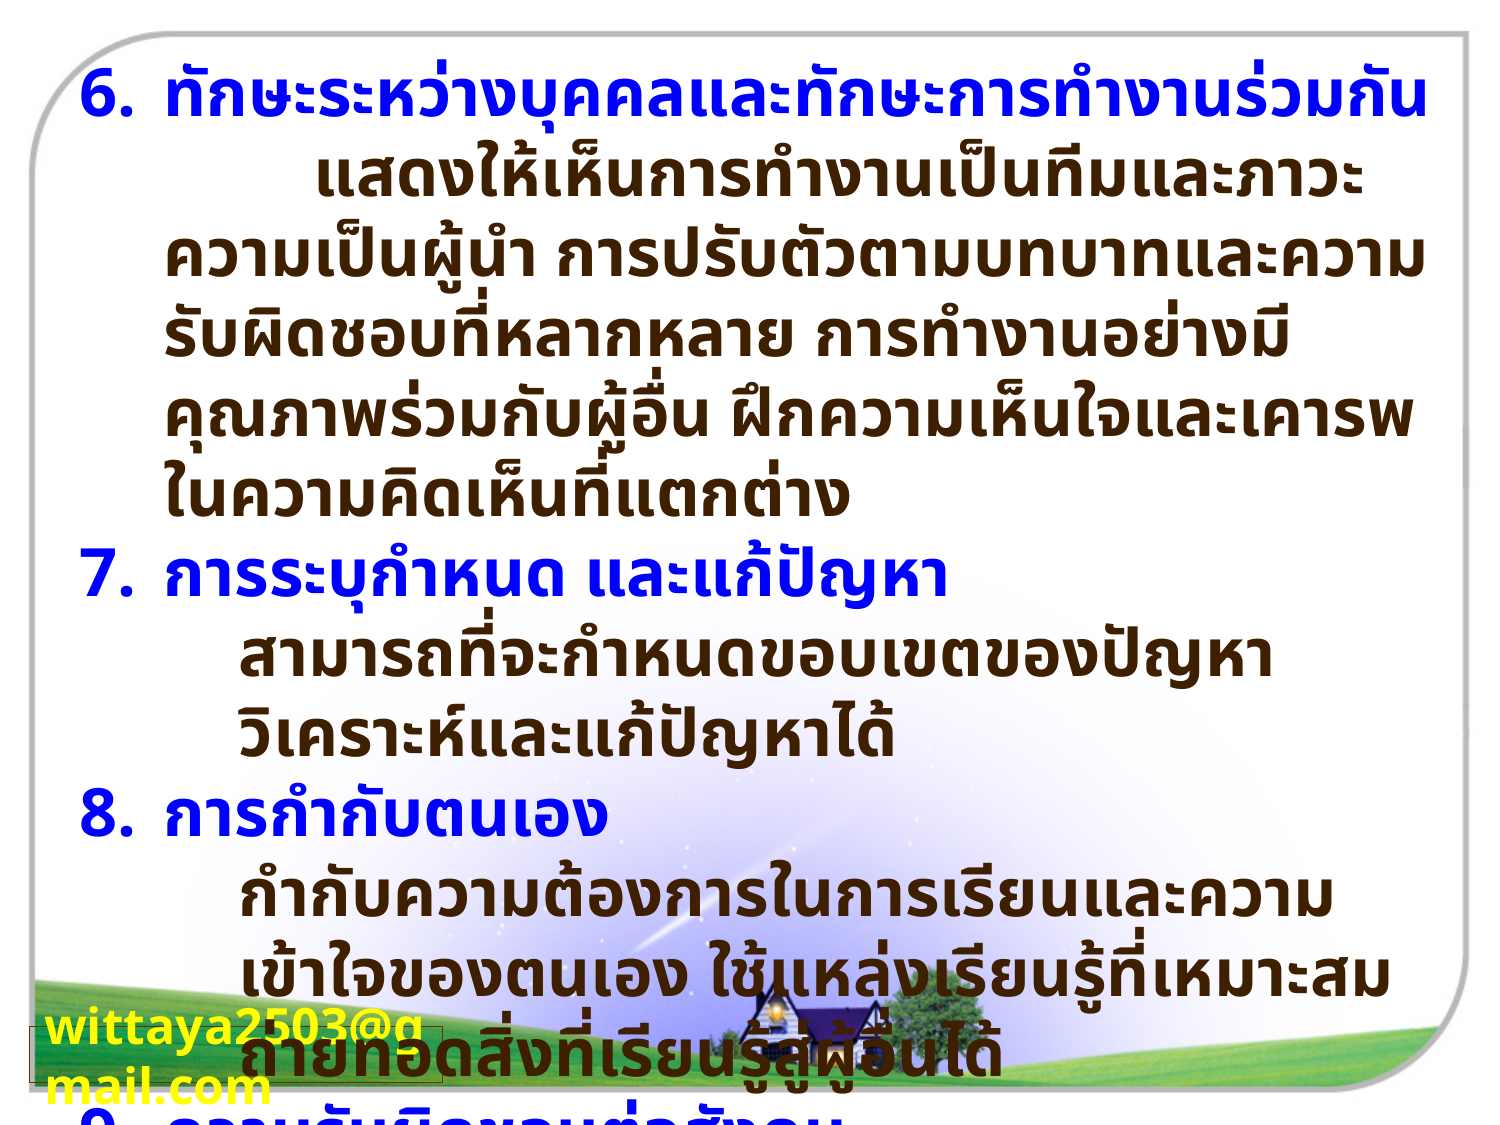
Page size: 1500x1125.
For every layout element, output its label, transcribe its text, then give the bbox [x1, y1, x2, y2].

text_box ทักษะระหว่างบุคคลและทักษะการทำงานร่วมกัน แสดงให้เห็นการทำงานเป็นทีมและภาวะความเป็นผู้นำ การปรับตัวตามบทบาทและความรับผิดชอบที่หลากหลาย การทำงานอย่างมีคุณภาพร่วมกับผู้อื่น ฝึกความเห็นใจและเคารพในความคิดเห็นที่แตกต่าง การระบุกำหนด และแก้ปัญหา สามารถที่จะกำหนดขอบเขตของปัญหา วิเคราะห์และแก้ปัญหาได้ การกำกับตนเอง กำกับความต้องการในการเรียนและความเข้าใจของตนเอง ใช้แหล่งเรียนรู้ที่เหมาะสม ถ่ายทอดสิ่งที่เรียนรู้สู่ผู้อื่นได้ ความรับผิดชอบต่อสังคม แสดงความใส่ใจและรับผิดชอบต่อประโยชน์ของสังคมส่วนใหญ่ แสดงพฤติกรรมที่เหมาะสมต่อบุคคล สถานที่และบริบทของสังคม [64, 42, 1483, 1012]
slide_number 30 [1181, 1054, 1495, 1125]
footer wittaya2503@gmail.com [29, 1026, 443, 1083]
picture [0, 0, 1500, 1125]
picture [91, 1116, 105, 1125]
